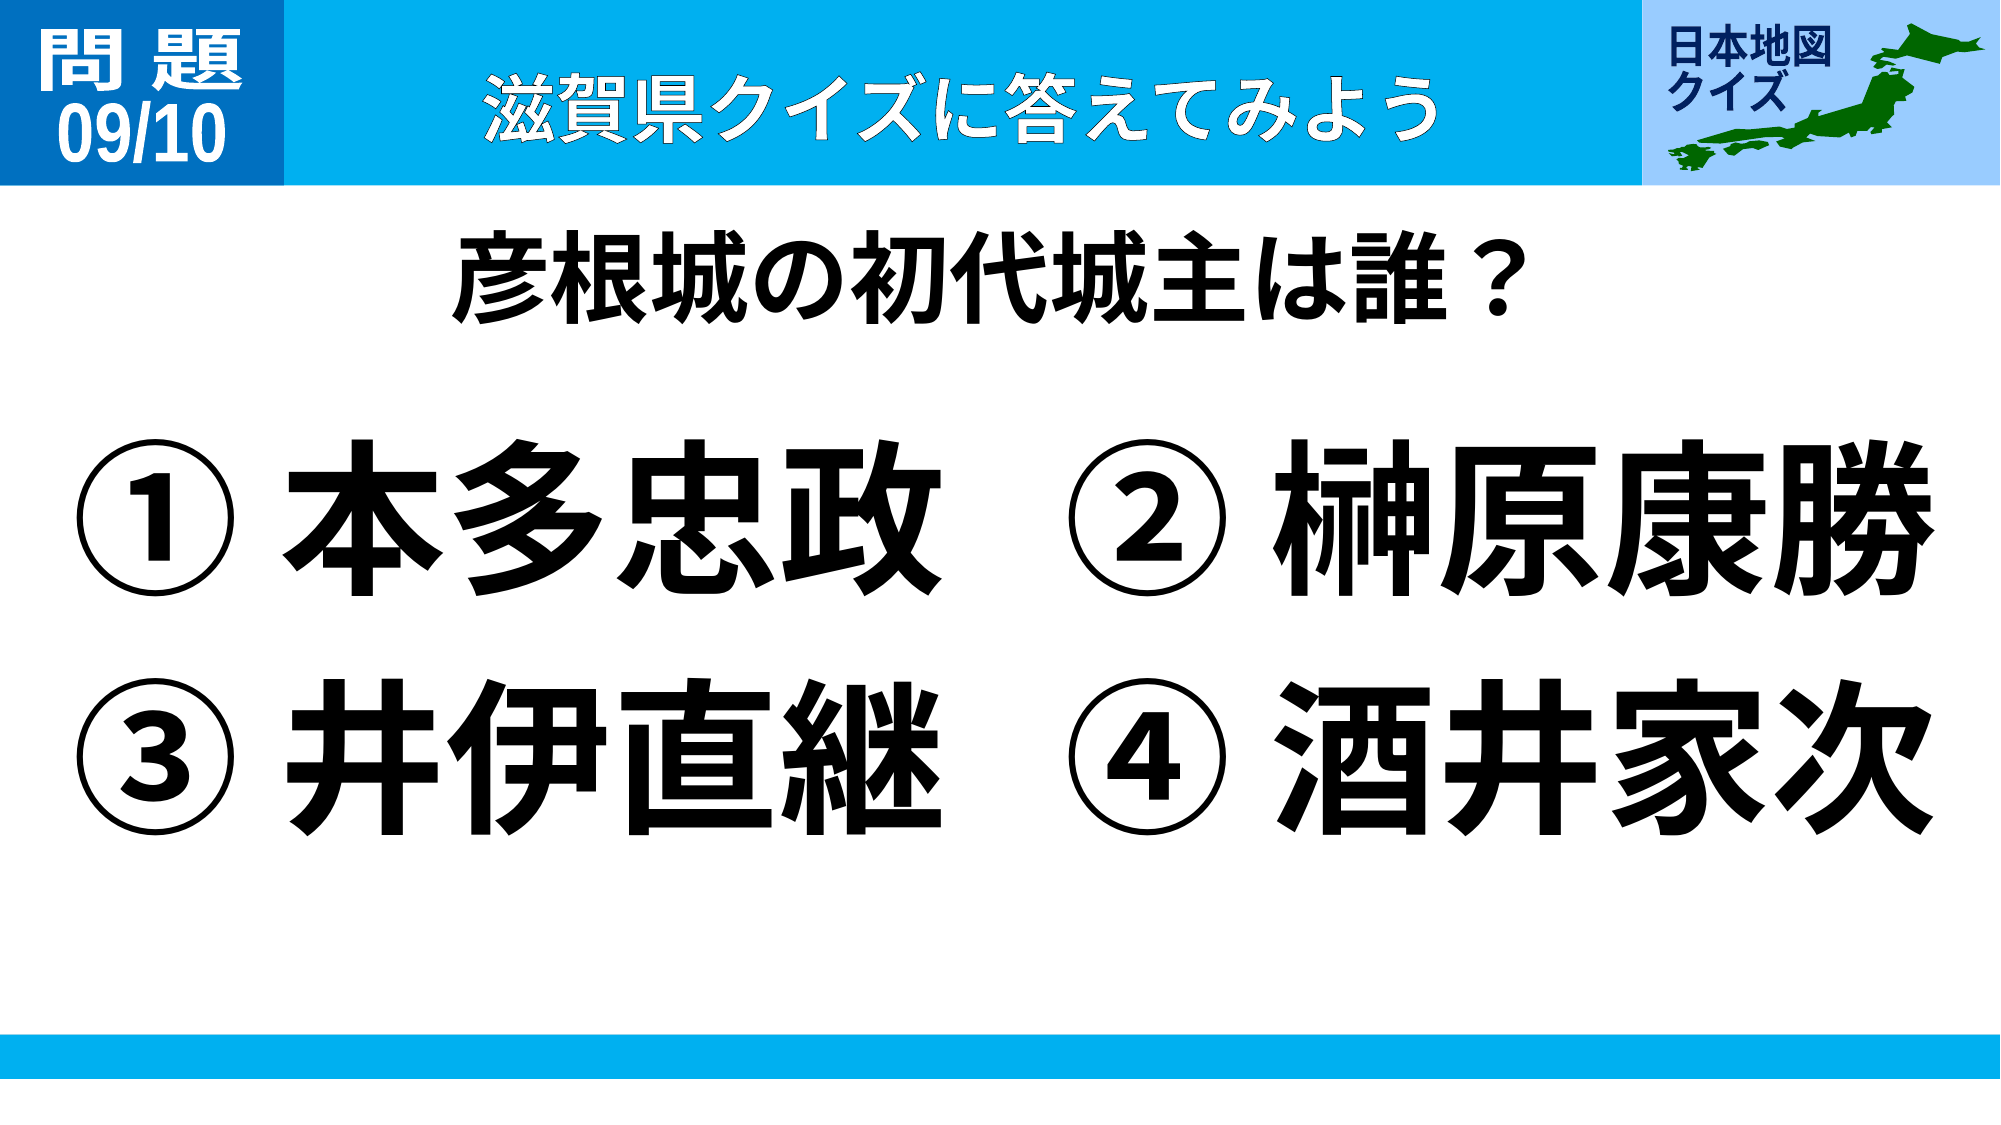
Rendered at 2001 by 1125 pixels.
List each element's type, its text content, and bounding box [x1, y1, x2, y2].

text_box 彦根城の初代城主は誰？ [435, 208, 1565, 343]
text_box ②榊原康勝 [1049, 407, 1953, 622]
text_box [0, 1034, 2000, 1079]
text_box ③井伊直継 [57, 646, 961, 862]
text_box ④酒井家次 [1049, 646, 1953, 862]
text_box ①本多忠政 [57, 407, 961, 622]
